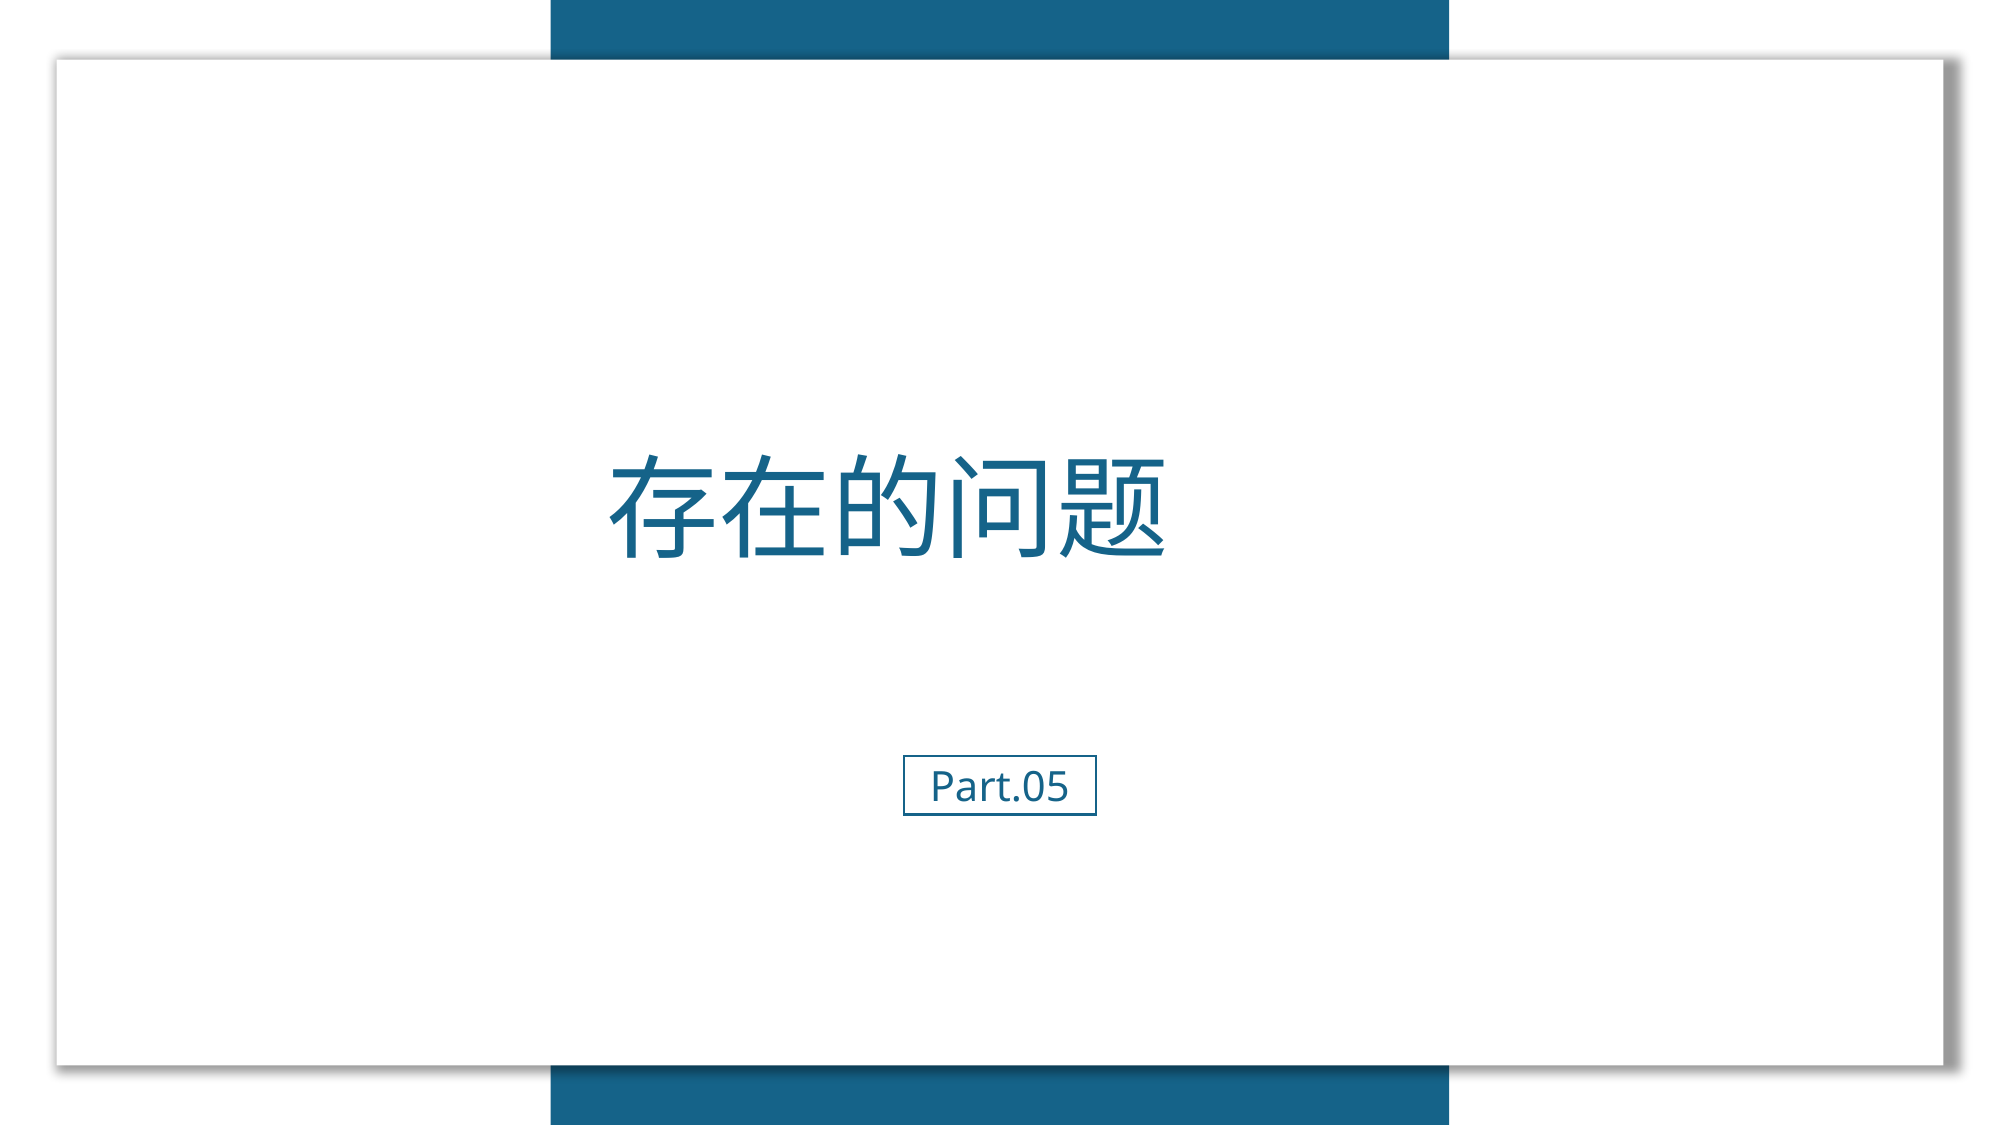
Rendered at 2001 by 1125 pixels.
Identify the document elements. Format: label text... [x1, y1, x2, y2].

text_box Part.05 [899, 752, 1101, 818]
text_box 存在的问题 [591, 429, 1409, 580]
